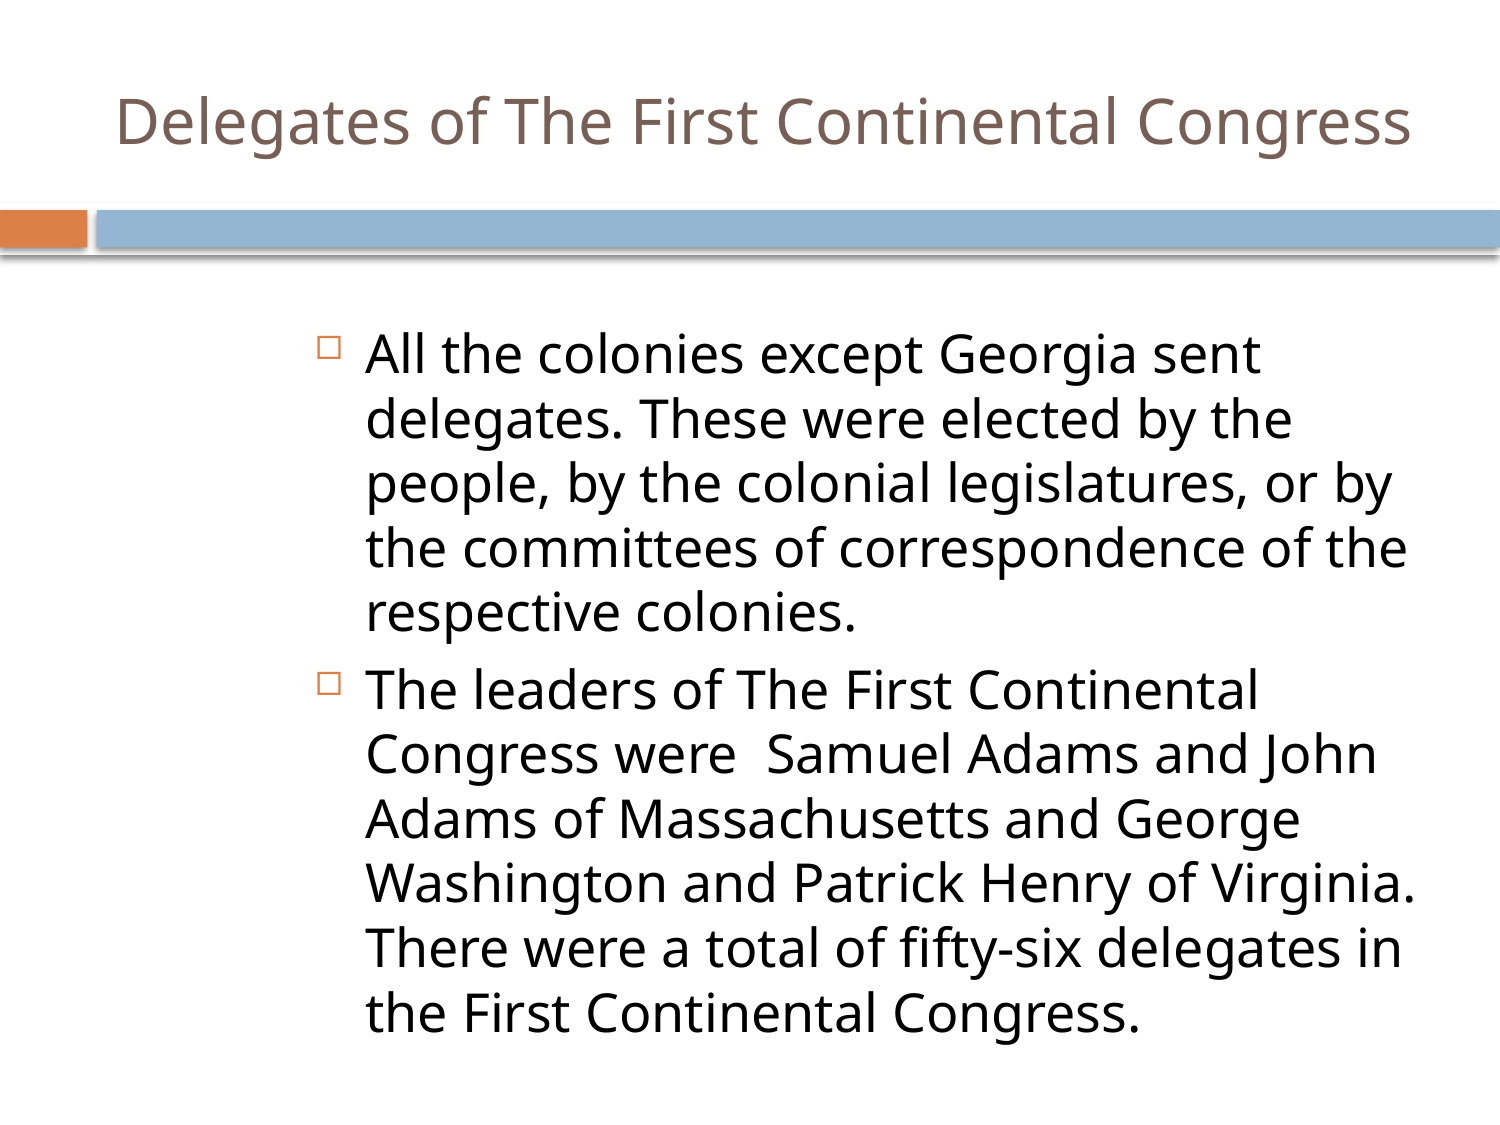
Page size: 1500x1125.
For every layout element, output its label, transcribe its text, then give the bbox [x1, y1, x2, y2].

title Delegates of The First Continental Congress [99, 37, 1438, 200]
list All the colonies except Georgia sent delegates. These were elected by the people, by the colonial legislatures, or by the committees of correspondence of the respective colonies. The leaders of The First Continental Congress were Samuel Adams and John Adams of Massachusetts and George Washington and Patrick Henry of Virginia. There were a total of fifty-six delegates in the First Continental Congress. [300, 312, 1500, 1055]
